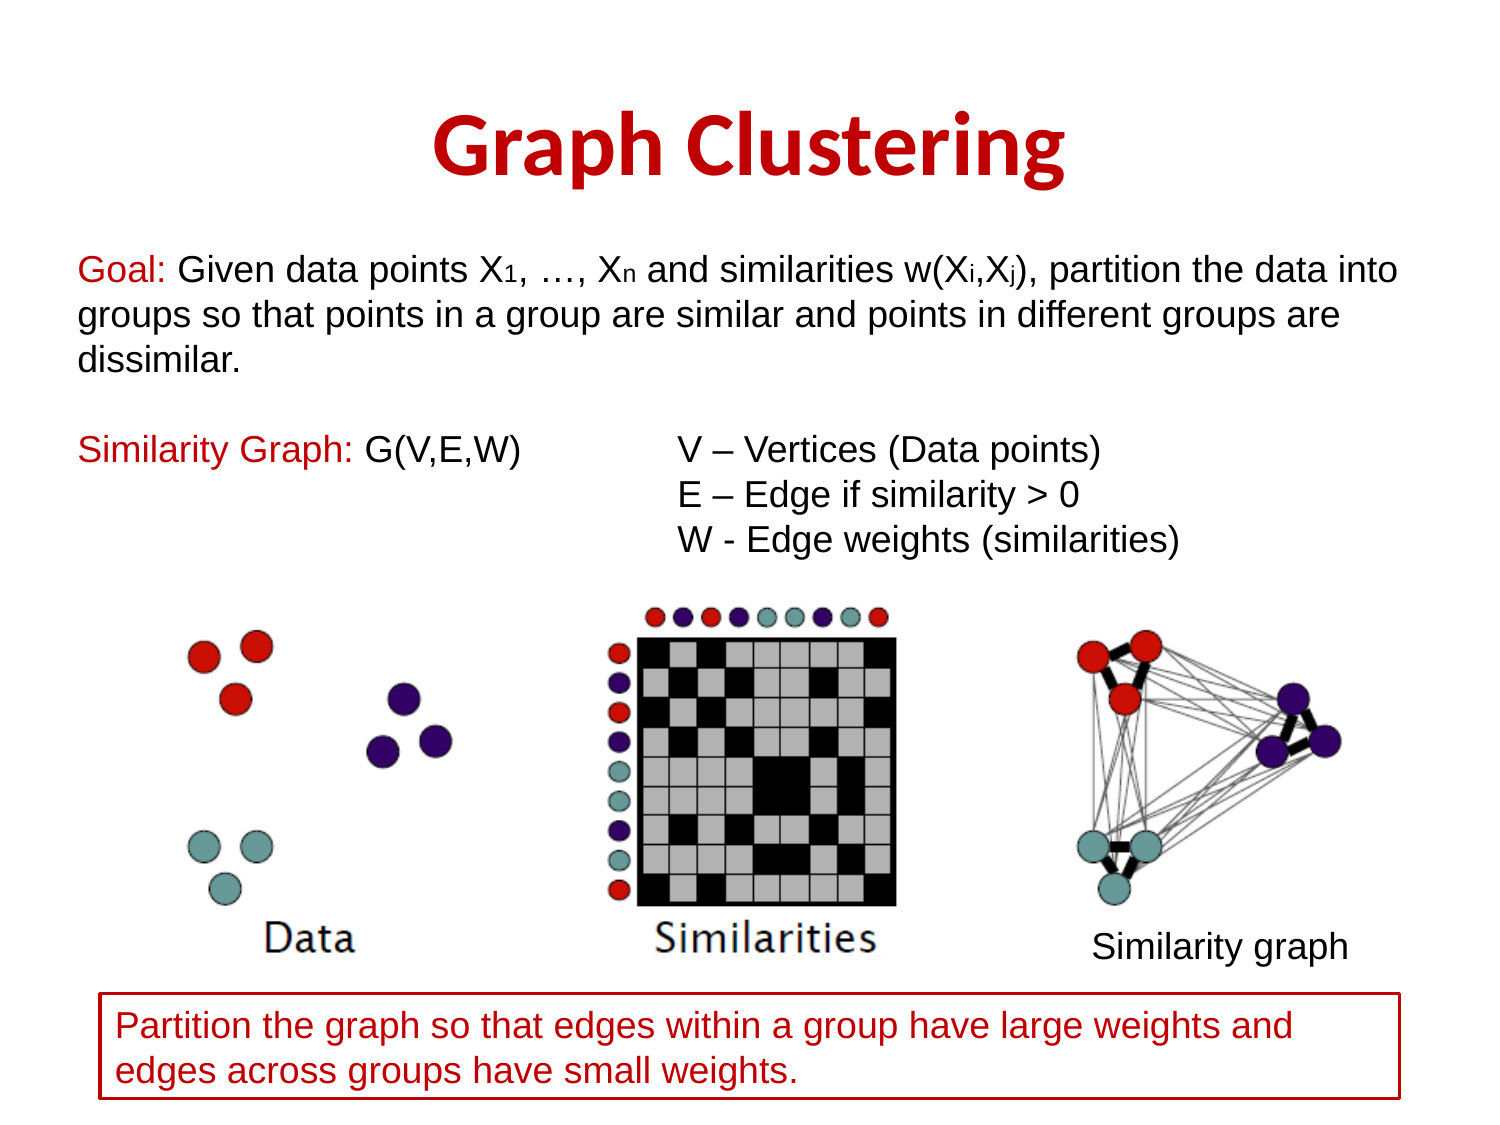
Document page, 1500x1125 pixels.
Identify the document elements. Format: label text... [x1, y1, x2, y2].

picture [587, 605, 926, 956]
text_box Similarity graph [1076, 916, 1365, 975]
title Graph Clustering [75, 45, 1425, 233]
text_box Partition the graph so that edges within a group have large weights and edges across groups have small weights. [99, 993, 1400, 1099]
picture [1024, 623, 1363, 912]
text_box Goal: Given data points X1, …, Xn and similarities w(Xi,Xj), partition the data into groups so that points in a group are similar and points in different groups are dissimilar. Similarity Graph: G(V,E,W) V – Vertices (Data points) E – Edge if similarity > 0 W - Edge weights (similarities) [62, 237, 1438, 568]
picture [162, 610, 488, 974]
